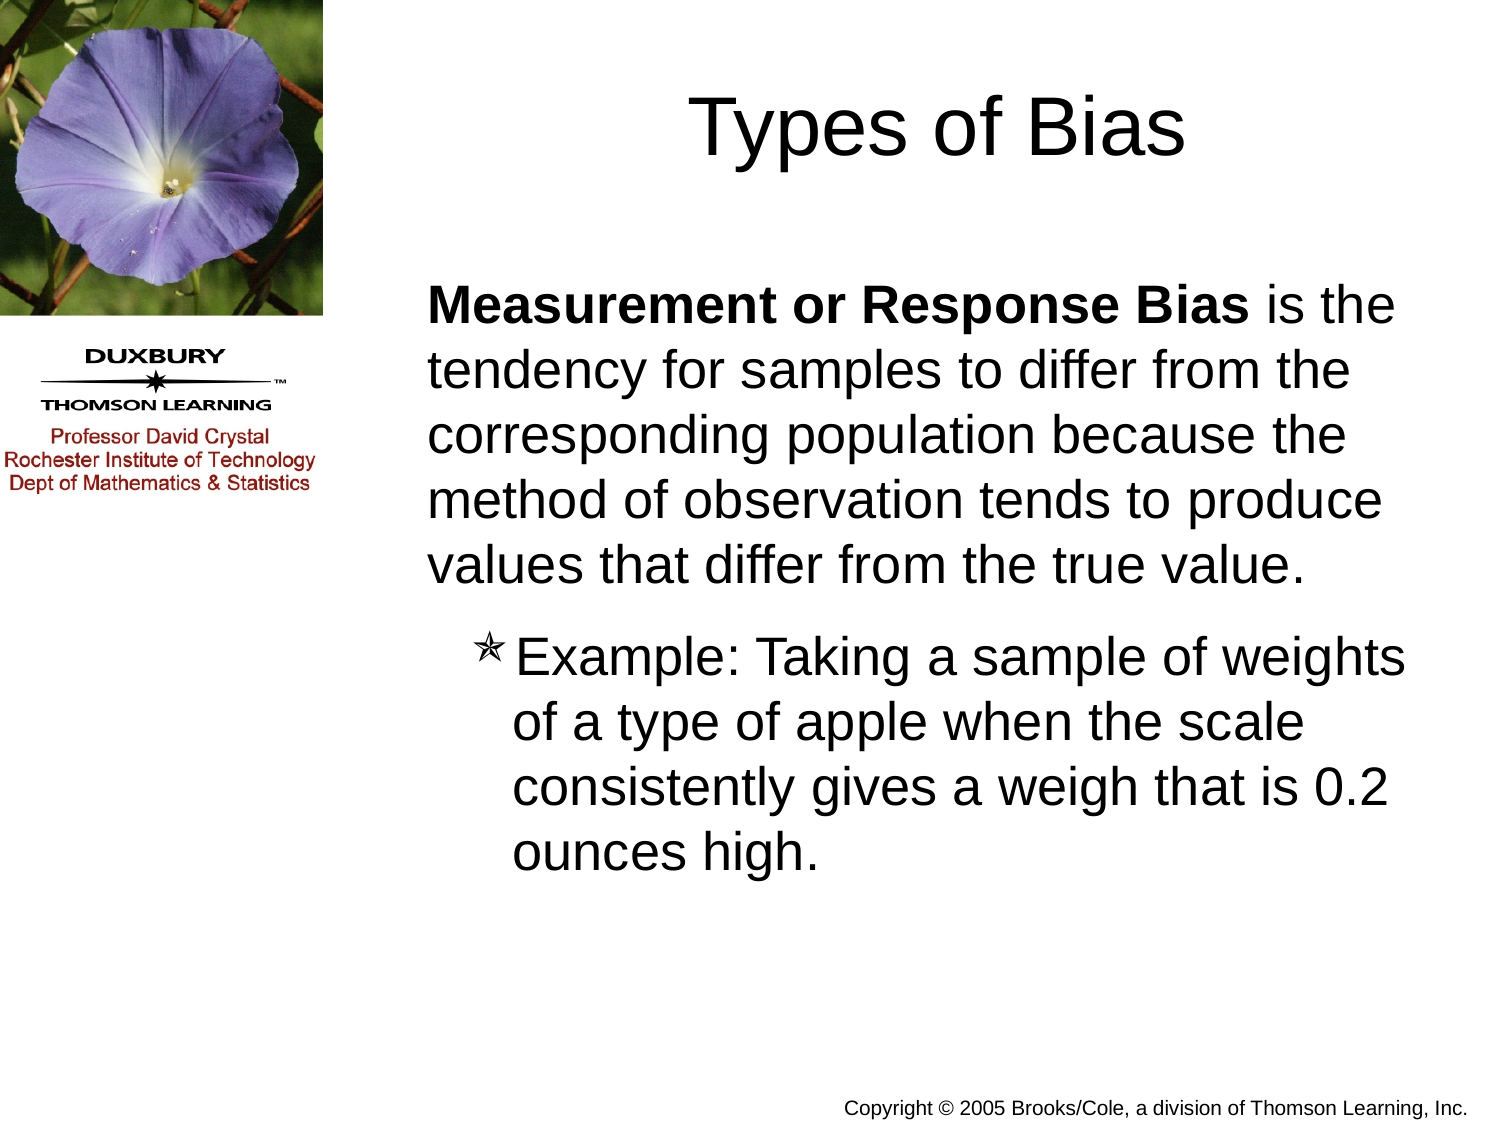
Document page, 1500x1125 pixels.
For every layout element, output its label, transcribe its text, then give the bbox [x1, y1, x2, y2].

list Measurement or Response Bias is the tendency for samples to differ from the corresponding population because the method of observation tends to produce values that differ from the true value. Example: Taking a sample of weights of a type of apple when the scale consistently gives a weigh that is 0.2 ounces high. [412, 262, 1451, 993]
title Types of Bias [424, 24, 1451, 221]
picture [0, 0, 323, 499]
